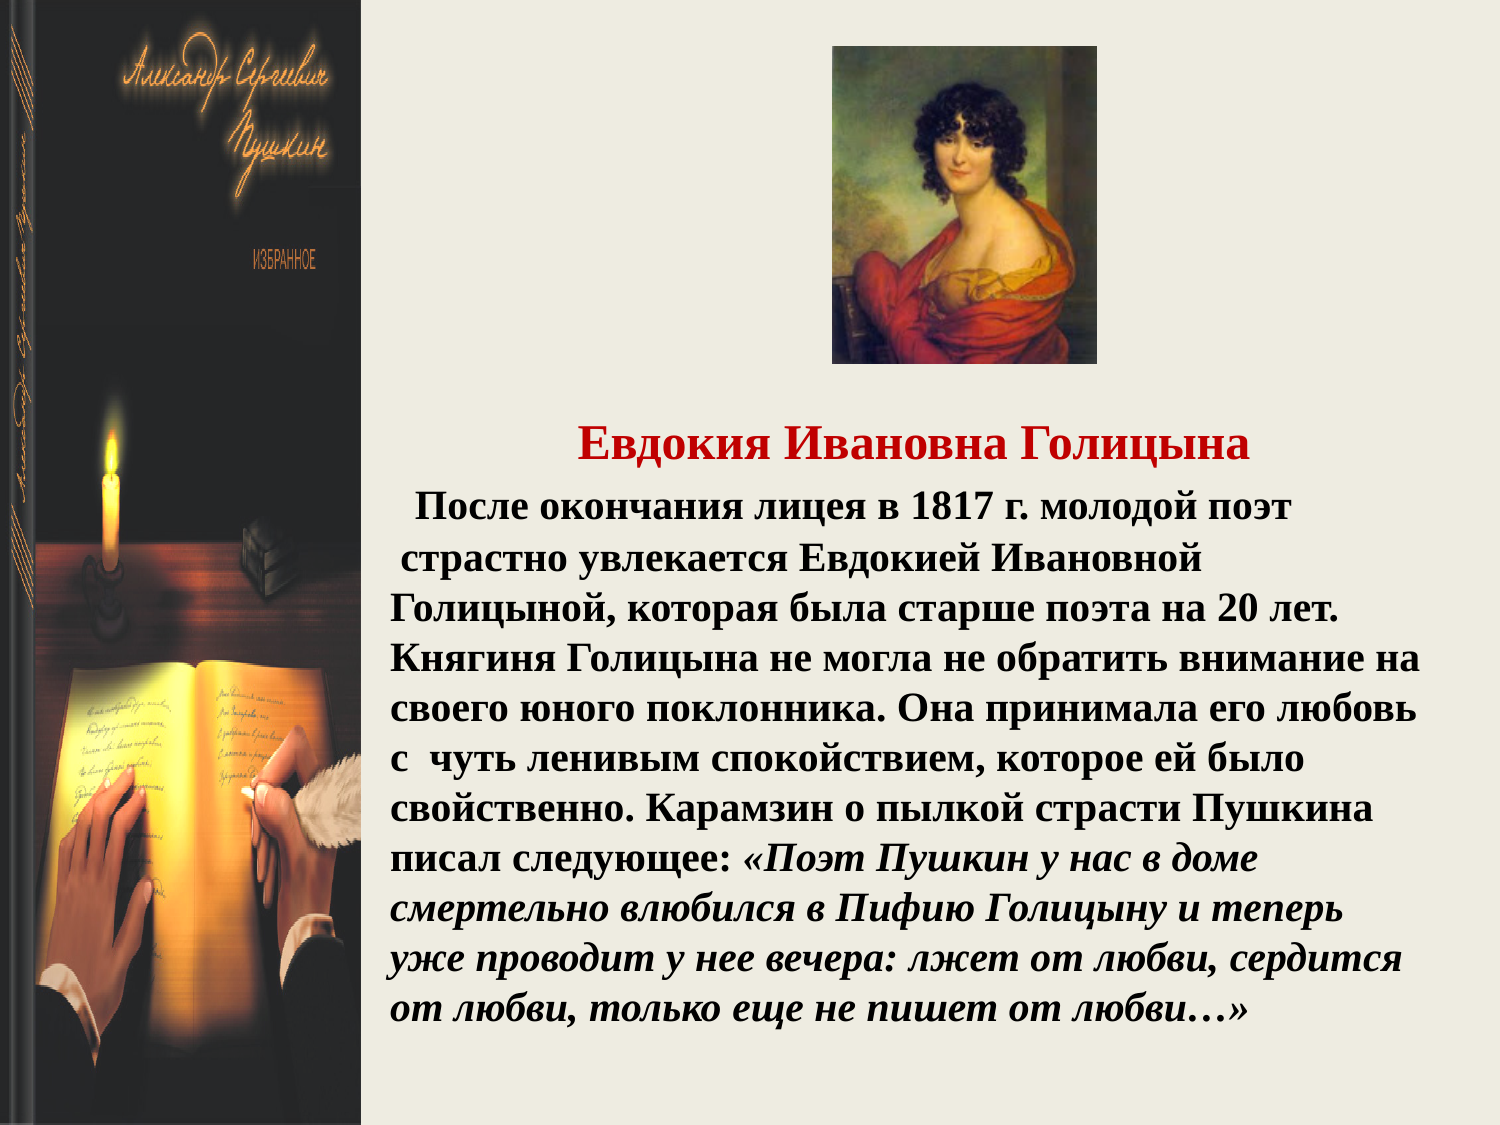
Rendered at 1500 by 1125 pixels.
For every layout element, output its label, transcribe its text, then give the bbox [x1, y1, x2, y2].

picture [0, 0, 361, 1125]
picture [831, 46, 1097, 364]
title Евдокия Ивановна Голицына После окончания лицея в 1817 г. молодой поэт страстно увлекается Евдокией Ивановной Голицыной, которая была старше поэта на 20 лет. Княгиня Голицына не могла не обратить внимание на своего юного поклонника. Она принимала его любовь с чуть ленивым спокойствием, которое ей было свойственно. Карамзин о пылкой страсти Пушкина писал следующее: «Поэт Пушкин у нас в доме смертельно влюбился в Пифию Голицыну и теперь уже проводит у нее вечера: лжет от любви, сердится от любви, только еще не пишет от любви…» [375, 314, 1442, 1125]
